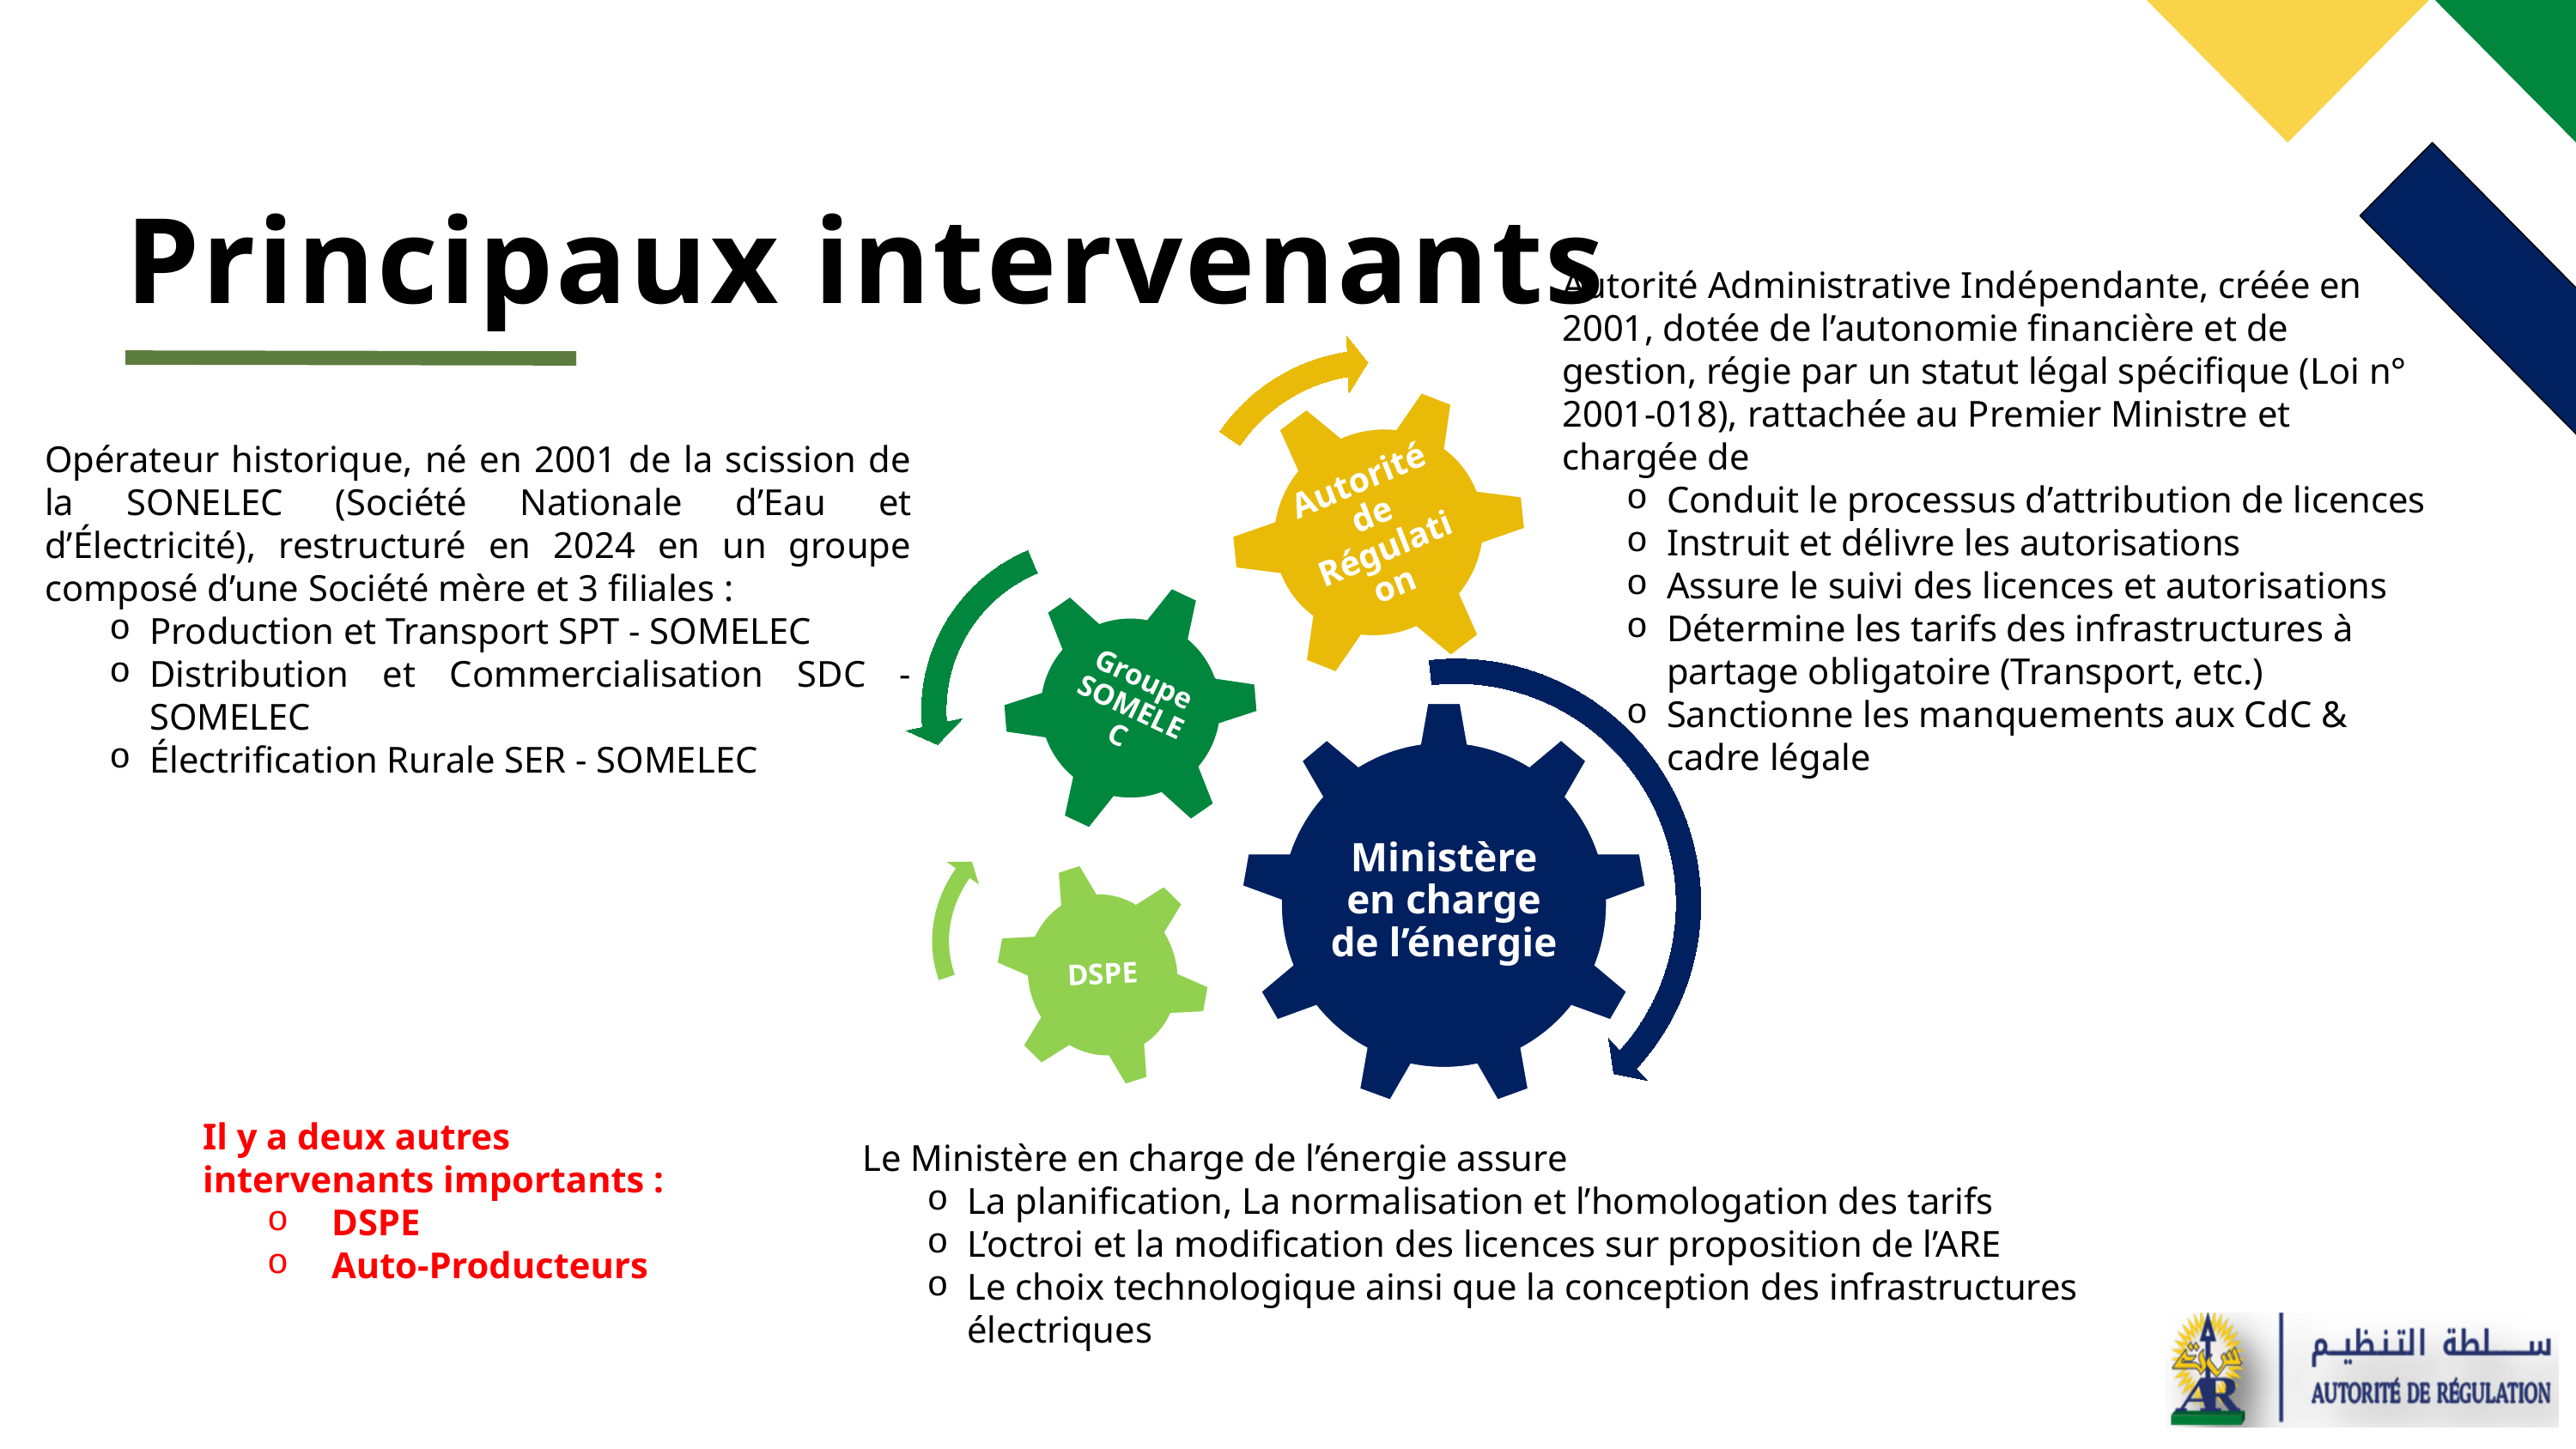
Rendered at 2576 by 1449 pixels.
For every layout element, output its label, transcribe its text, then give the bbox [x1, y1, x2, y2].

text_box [826, 367, 1696, 1108]
text_box Le Ministère en charge de l’énergie assure La planification, La normalisation et l’homologation des tarifs L’octroi et la modification des licences sur proposition de l’ARE Le choix technologique ainsi que la conception des infrastructures électriques [849, 1129, 2192, 1357]
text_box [995, 860, 1211, 1089]
text_box Autorité Administrative Indépendante, créée en 2001, dotée de l’autonomie financière et de gestion, régie par un statut légal spécifique (Loi n° 2001-018), rattachée au Premier Ministre et chargée de Conduit le processus d’attribution de licences Instruit et délivre les autorisations Assure le suivi des licences et autorisations Détermine les tarifs des infrastructures à partage obligatoire (Transport, etc.) Sanctionne les manquements aux CdC & cadre légale [1549, 256, 2442, 785]
text_box Il y a deux autres intervenants importants : DSPE Auto-Producteurs [125, 1107, 730, 1331]
text_box Opérateur historique, né en 2001 de la scission de la SONELEC (Société Nationale d’Eau et d’Électricité), restructuré en 2024 en un groupe composé d’une Société mère et 3 filiales : Production et Transport SPT - SOMELEC Distribution et Commercialisation SDC - SOMELEC Électrification Rurale SER - SOMELEC [32, 387, 826, 787]
title Principaux intervenants [125, 9, 2192, 326]
picture [2165, 1313, 2560, 1428]
